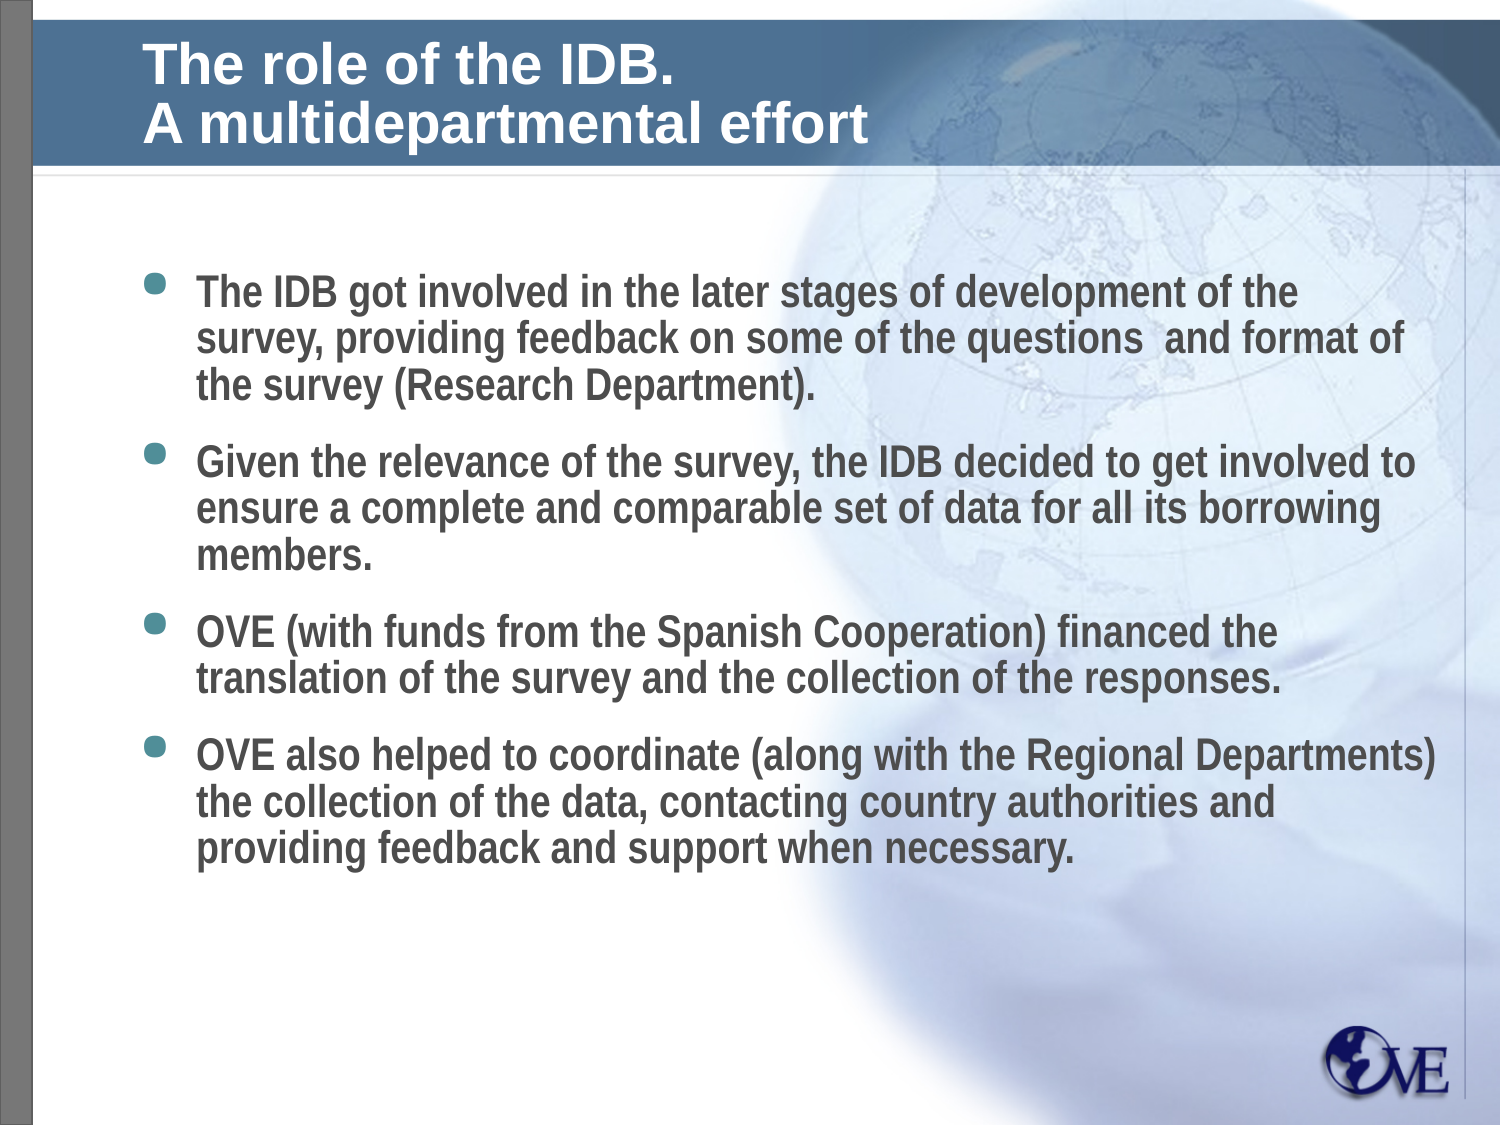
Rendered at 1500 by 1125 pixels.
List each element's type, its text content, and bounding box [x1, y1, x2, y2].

list The IDB got involved in the later stages of development of the survey, providing feedback on some of the questions and format of the survey (Research Department). Given the relevance of the survey, the IDB decided to get involved to ensure a complete and comparable set of data for all its borrowing members. OVE (with funds from the Spanish Cooperation) financed the translation of the survey and the collection of the responses. OVE also helped to coordinate (along with the Regional Departments) the collection of the data, contacting country authorities and providing feedback and support when necessary. [124, 262, 1454, 1038]
title The role of the IDB. A multidepartmental effort [126, 16, 1461, 164]
picture [33, 0, 1500, 1125]
